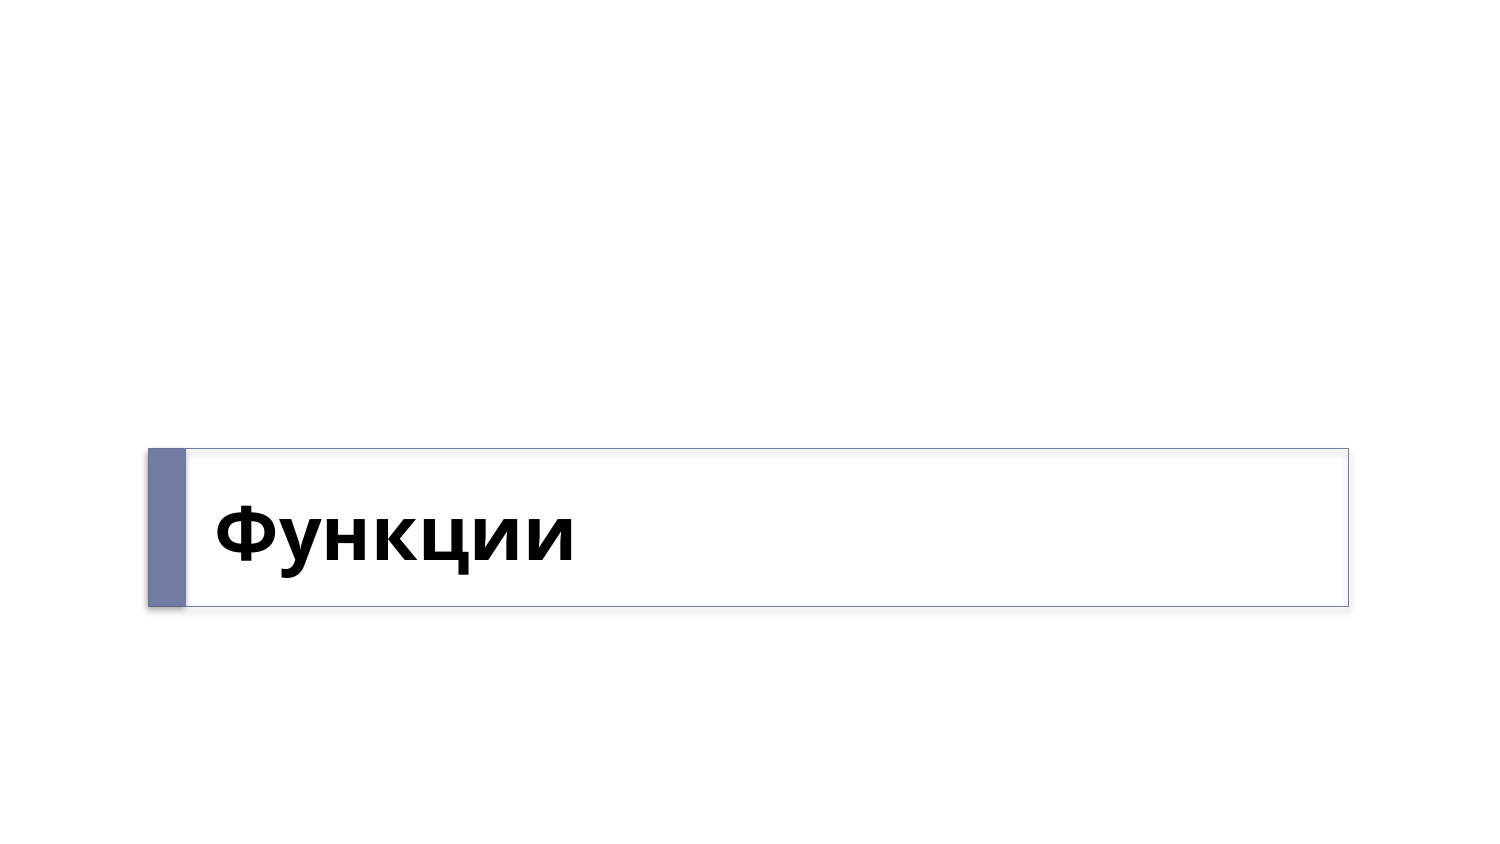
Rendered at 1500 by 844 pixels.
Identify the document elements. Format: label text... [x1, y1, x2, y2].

title Функции [200, 478, 1325, 600]
